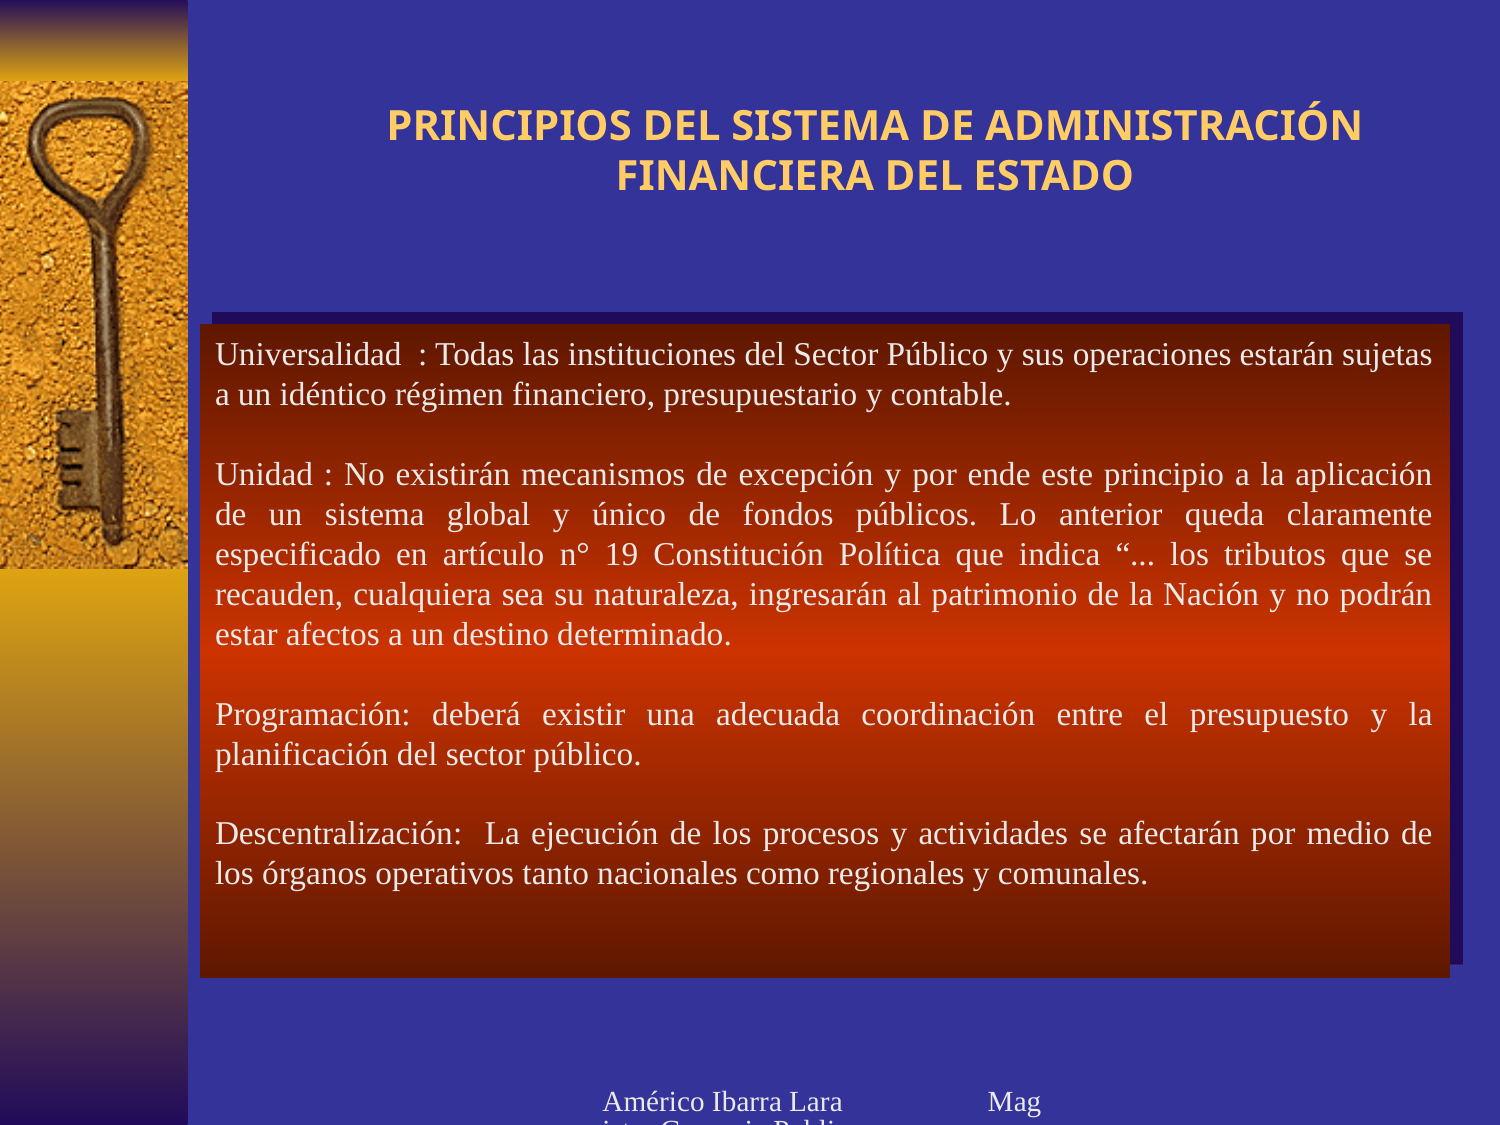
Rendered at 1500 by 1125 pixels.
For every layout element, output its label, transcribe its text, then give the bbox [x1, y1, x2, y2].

picture [0, 81, 188, 569]
list Universalidad : Todas las instituciones del Sector Público y sus operaciones estarán sujetas a un idéntico régimen financiero, presupuestario y contable. Unidad : No existirán mecanismos de excepción y por ende este principio a la aplicación de un sistema global y único de fondos públicos. Lo anterior queda claramente especificado en artículo n° 19 Constitución Política que indica “... los tributos que se recauden, cualquiera sea su naturaleza, ingresarán al patrimonio de la Nación y no podrán estar afectos a un destino determinado. Programación: deberá existir una adecuada coordinación entre el presupuesto y la planificación del sector público. Descentralización: La ejecución de los procesos y actividades se afectarán por medio de los órganos operativos tanto nacionales como regionales y comunales. [199, 324, 1451, 979]
title PRINCIPIOS DEL SISTEMA DE ADMINISTRACIÓN FINANCIERA DEL ESTADO [274, 49, 1476, 249]
footer Américo Ibarra Lara Magister Gerencia Publica [586, 1049, 1063, 1125]
